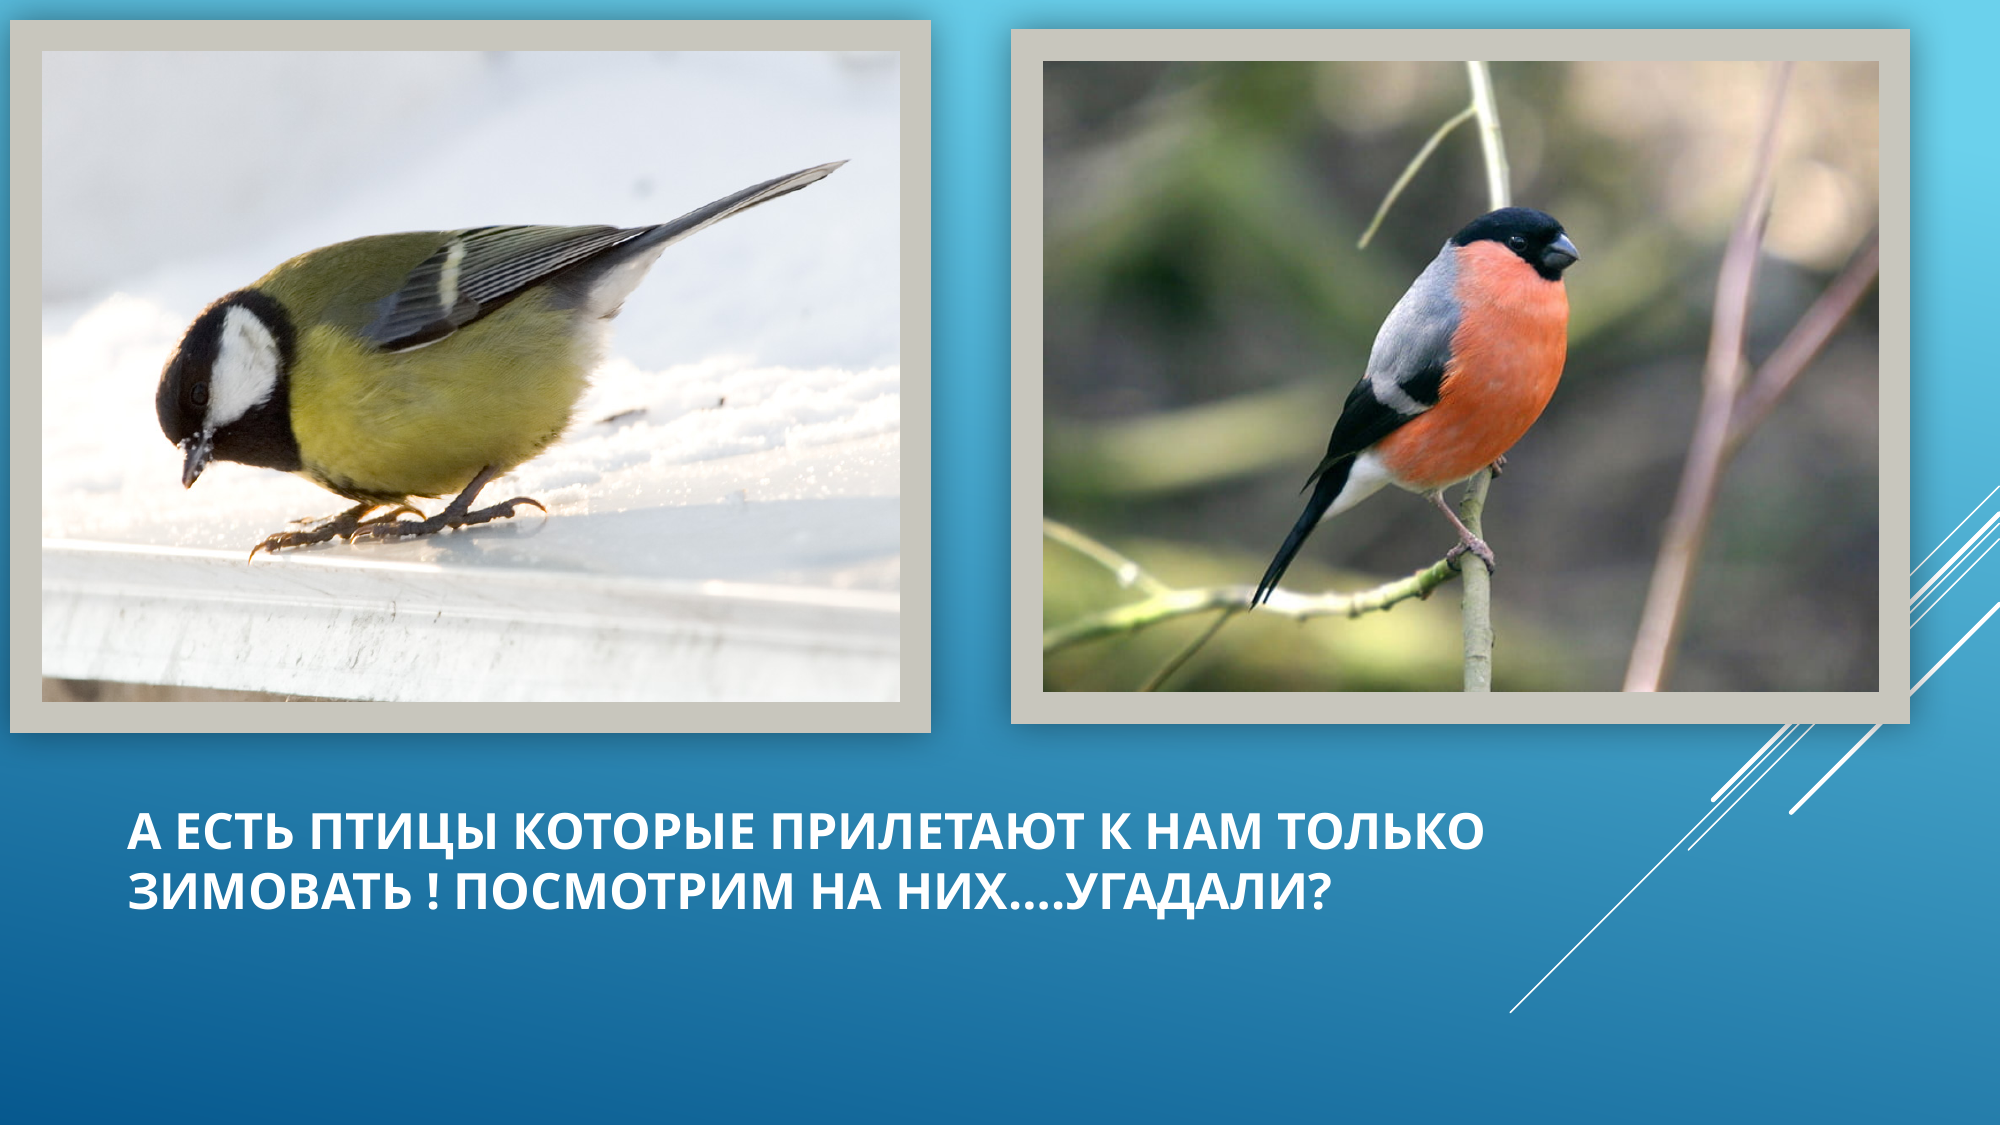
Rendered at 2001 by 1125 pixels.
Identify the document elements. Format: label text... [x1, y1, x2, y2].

title А есть птицы которые прилетают к нам только зимовать ! Посмотрим на них….угадали? [112, 736, 1513, 984]
picture [41, 50, 901, 703]
picture [1042, 60, 1880, 693]
